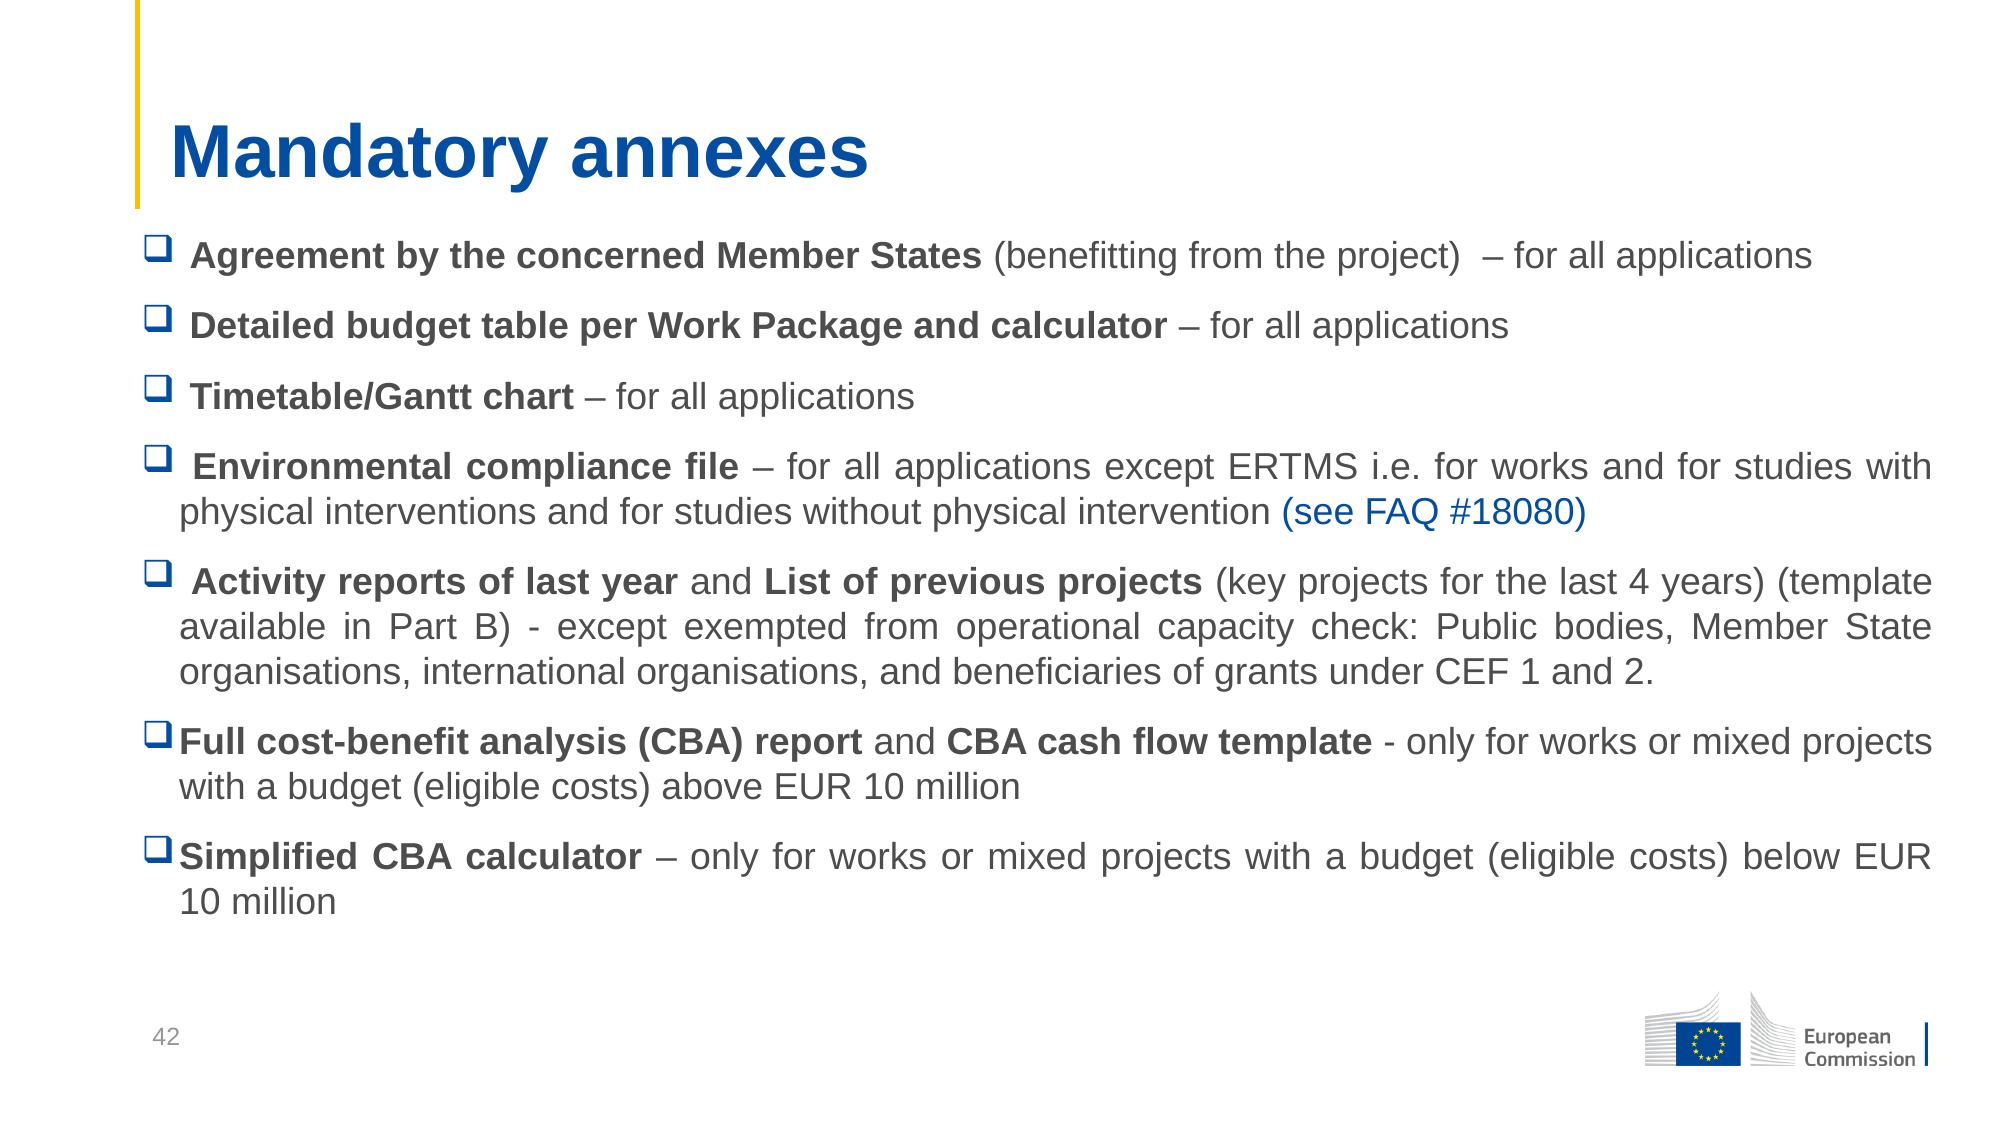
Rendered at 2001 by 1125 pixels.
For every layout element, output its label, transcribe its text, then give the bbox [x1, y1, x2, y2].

picture [1645, 1036, 1928, 1066]
title Mandatory annexes [155, 65, 1881, 194]
slide_number 42 [137, 1005, 588, 1066]
list Agreement by the concerned Member States (benefitting from the project) – for all applications Detailed budget table per Work Package and calculator – for all applications Timetable/Gantt chart – for all applications Environmental compliance file – for all applications except ERTMS i.e. for works and for studies with physical interventions and for studies without physical intervention (see FAQ #18080) Activity reports of last year and List of previous projects (key projects for the last 4 years) (template available in Part B) - except exempted from operational capacity check: Public bodies, Member State organisations, international organisations, and beneficiaries of grants under CEF 1 and 2. Full cost-benefit analysis (CBA) report and CBA cash flow template - only for works or mixed projects with a budget (eligible costs) above EUR 10 million Simplified CBA calculator – only for works or mixed projects with a budget (eligible costs) below EUR 10 million [51, 223, 1949, 1036]
